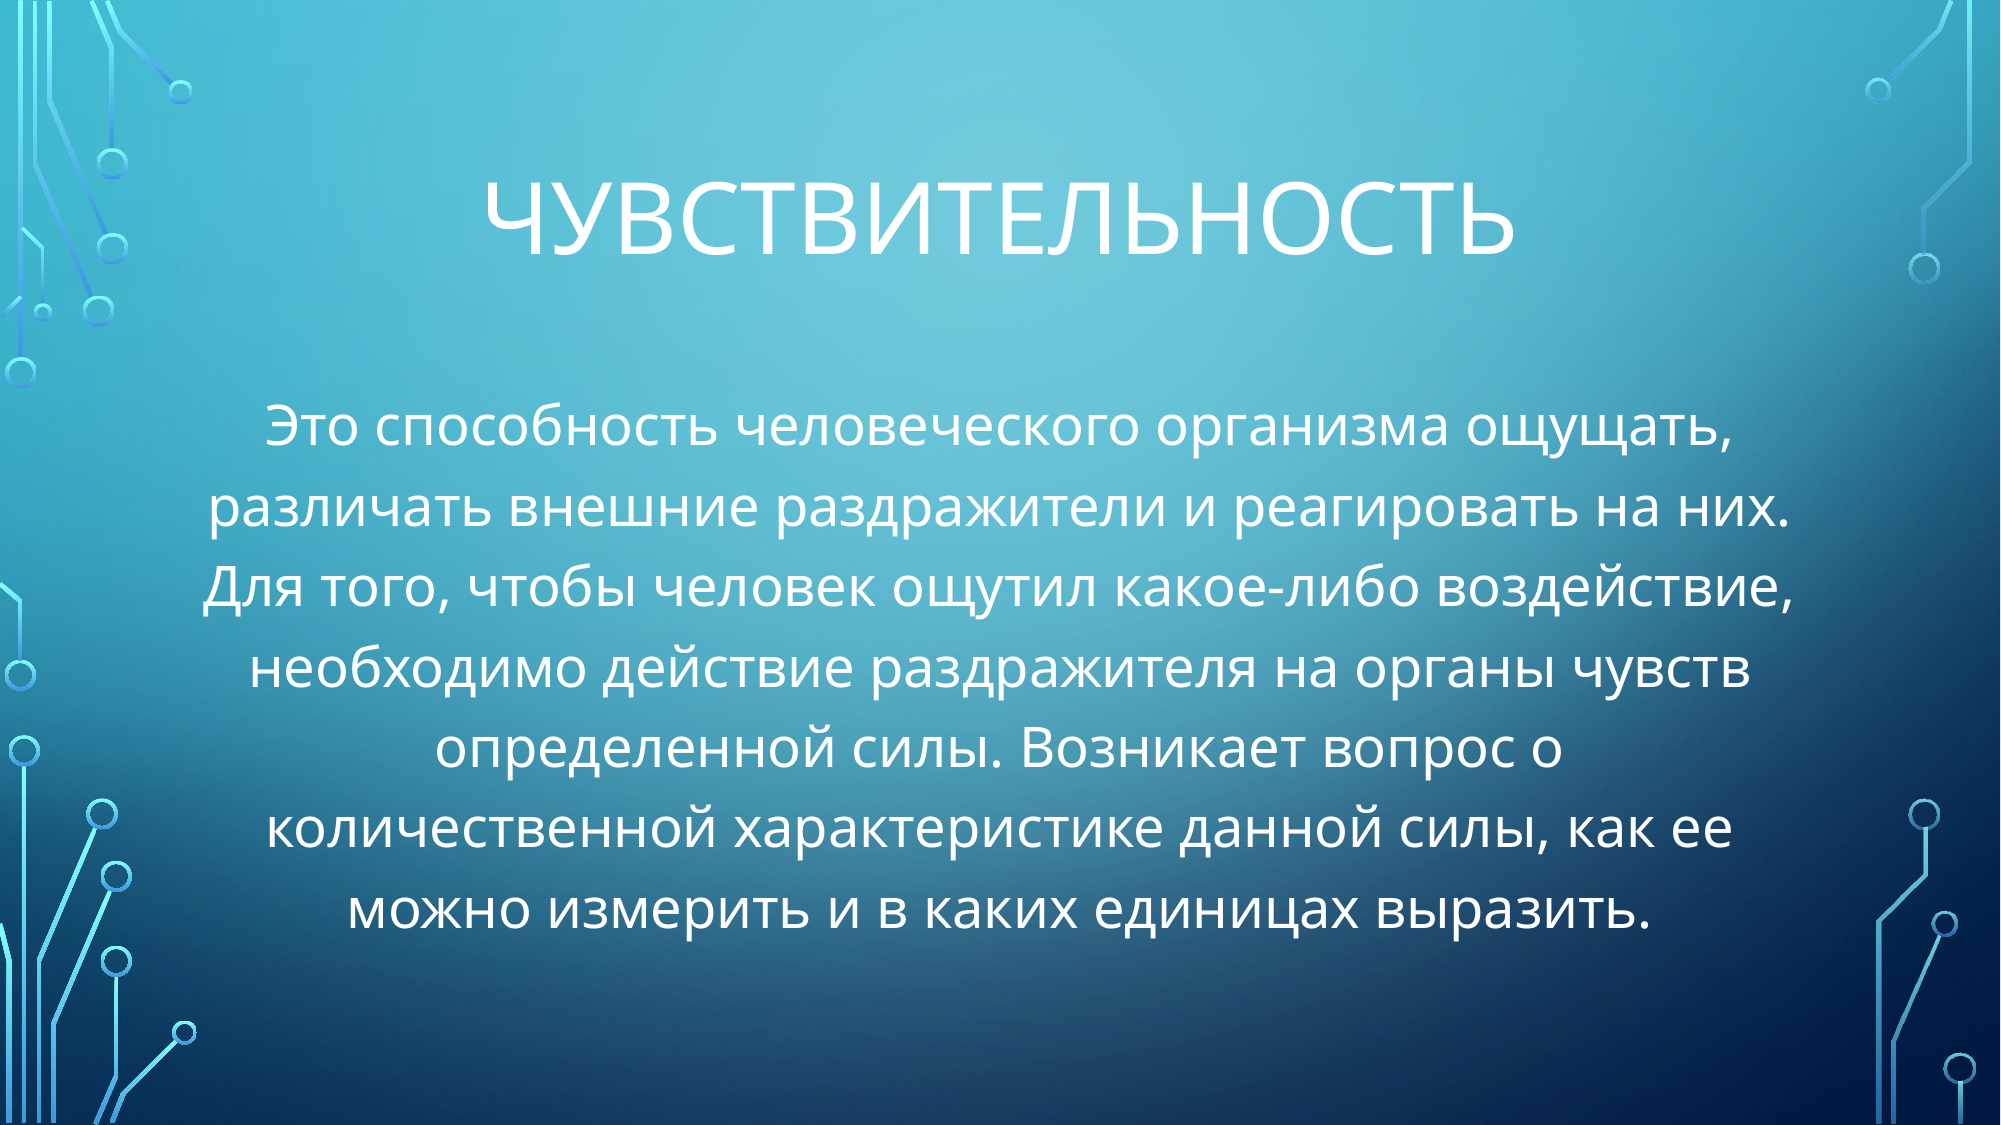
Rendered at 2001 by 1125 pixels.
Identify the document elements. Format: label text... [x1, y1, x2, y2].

list Это способность человеческого организма ощущать, различать внешние раздражители и реагировать на них. Для того, чтобы человек ощутил какое-либо воздействие, необходимо действие раздражителя на органы чувств определенной силы. Возникает вопрос о количественной характеристике данной силы, как ее можно измерить и в каких единицах выразить. [187, 369, 1813, 950]
title Чувствительность [187, 101, 1813, 344]
